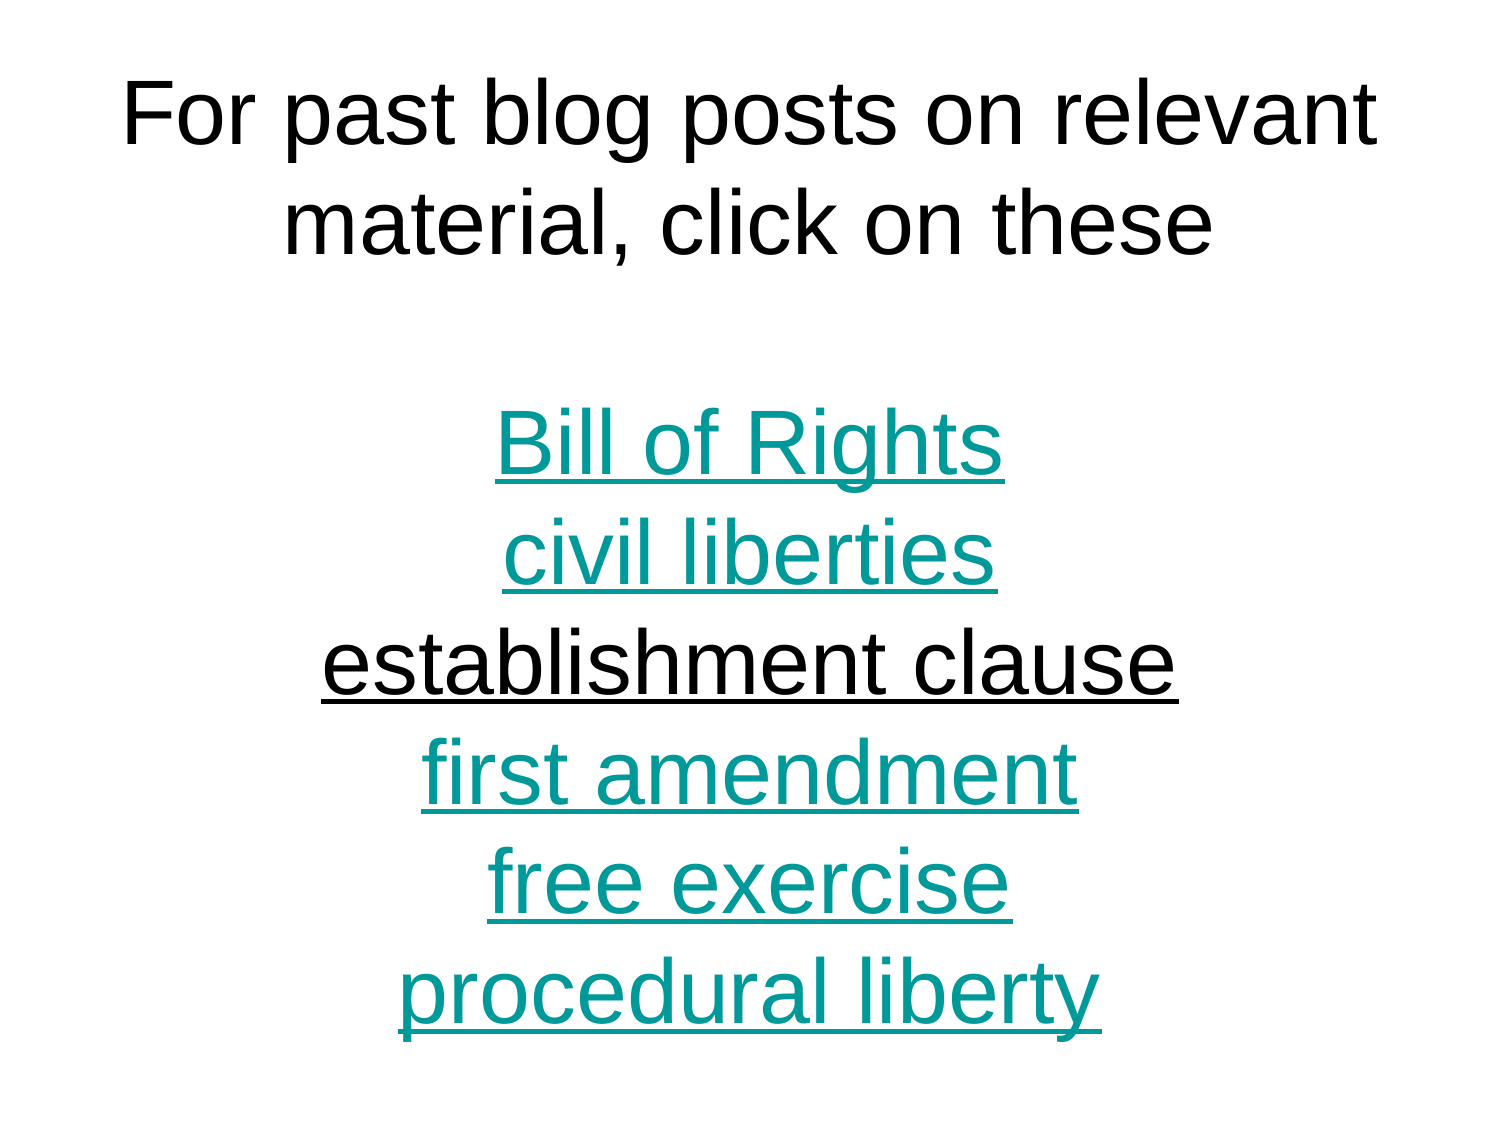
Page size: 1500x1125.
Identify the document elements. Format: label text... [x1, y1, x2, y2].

title For past blog posts on relevant material, click on these Bill of Rights civil liberties establishment clause first amendment free exercise procedural liberty [74, 44, 1426, 1051]
